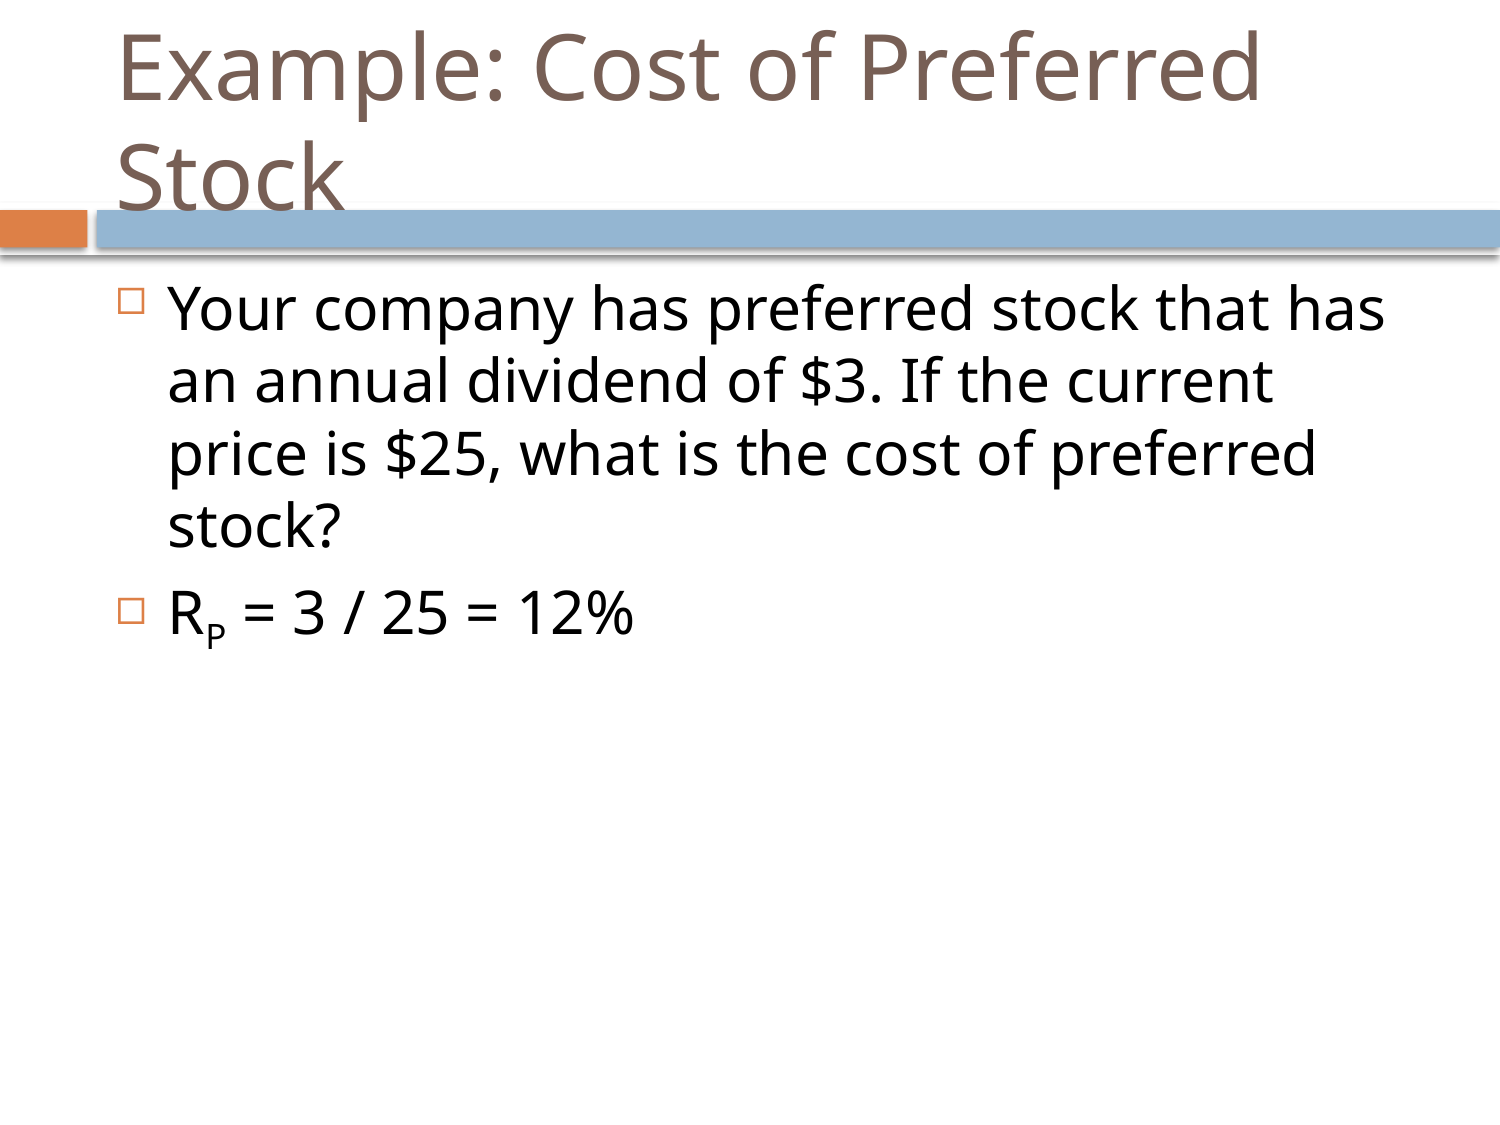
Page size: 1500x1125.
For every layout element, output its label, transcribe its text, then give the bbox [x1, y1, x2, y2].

list Your company has preferred stock that has an annual dividend of $3. If the current price is $25, what is the cost of preferred stock? RP = 3 / 25 = 12% [100, 262, 1438, 1000]
title Example: Cost of Preferred Stock [100, 37, 1438, 200]
